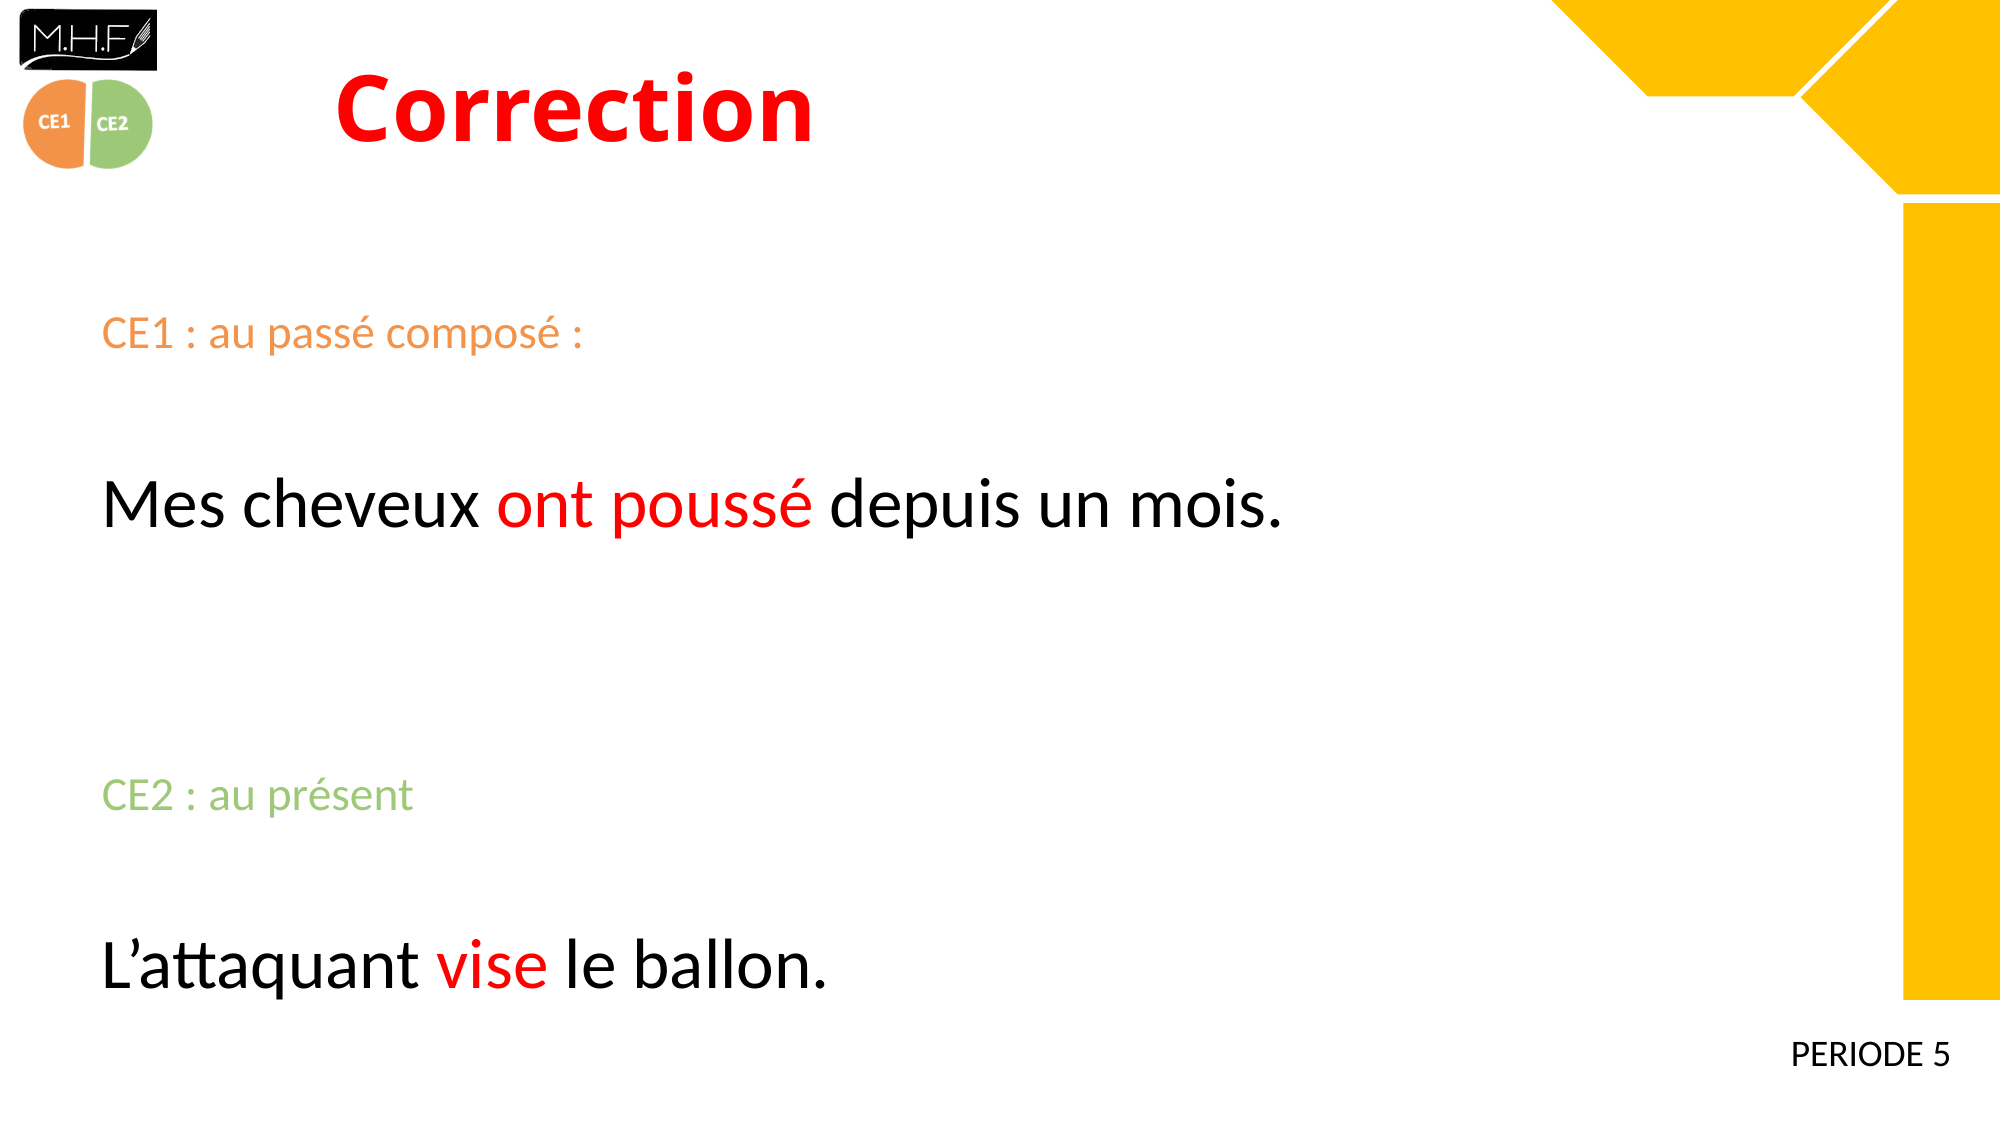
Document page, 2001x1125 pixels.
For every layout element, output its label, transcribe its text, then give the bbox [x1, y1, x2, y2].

title Correction [318, 3, 1865, 221]
picture [1, 7, 177, 207]
text_box [1549, 0, 1892, 98]
text_box [1799, 0, 2000, 196]
text_box [1902, 202, 2000, 1001]
text_box PERIODE 5 [1362, 1021, 1967, 1125]
list CE1 : au passé composé : Mes cheveux ont poussé depuis un mois. CE2 : au présent L’attaquant vise le ballon. [86, 300, 1748, 1015]
